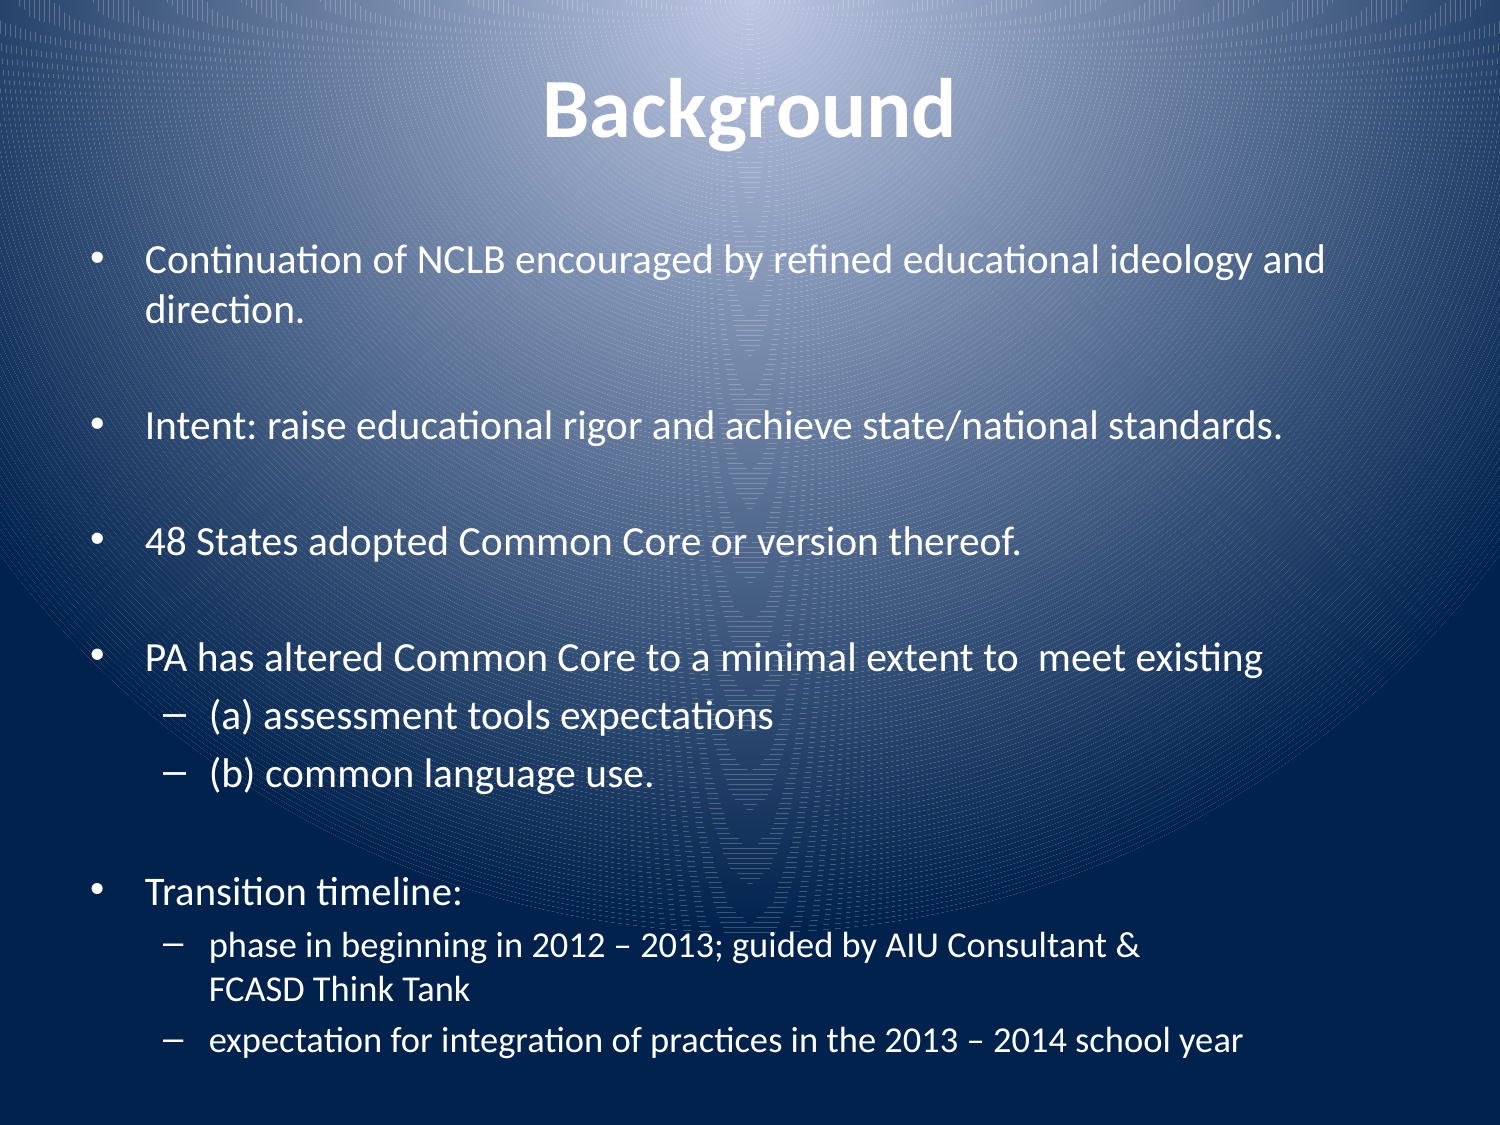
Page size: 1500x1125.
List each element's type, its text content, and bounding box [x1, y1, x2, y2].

title Background [75, 45, 1425, 162]
list Continuation of NCLB encouraged by refined educational ideology and direction. Intent: raise educational rigor and achieve state/national standards. 48 States adopted Common Core or version thereof. PA has altered Common Core to a minimal extent to meet existing (a) assessment tools expectations (b) common language use. Transition timeline: phase in beginning in 2012 – 2013; guided by AIU Consultant & FCASD Think Tank expectation for integration of practices in the 2013 – 2014 school year [75, 224, 1425, 1084]
